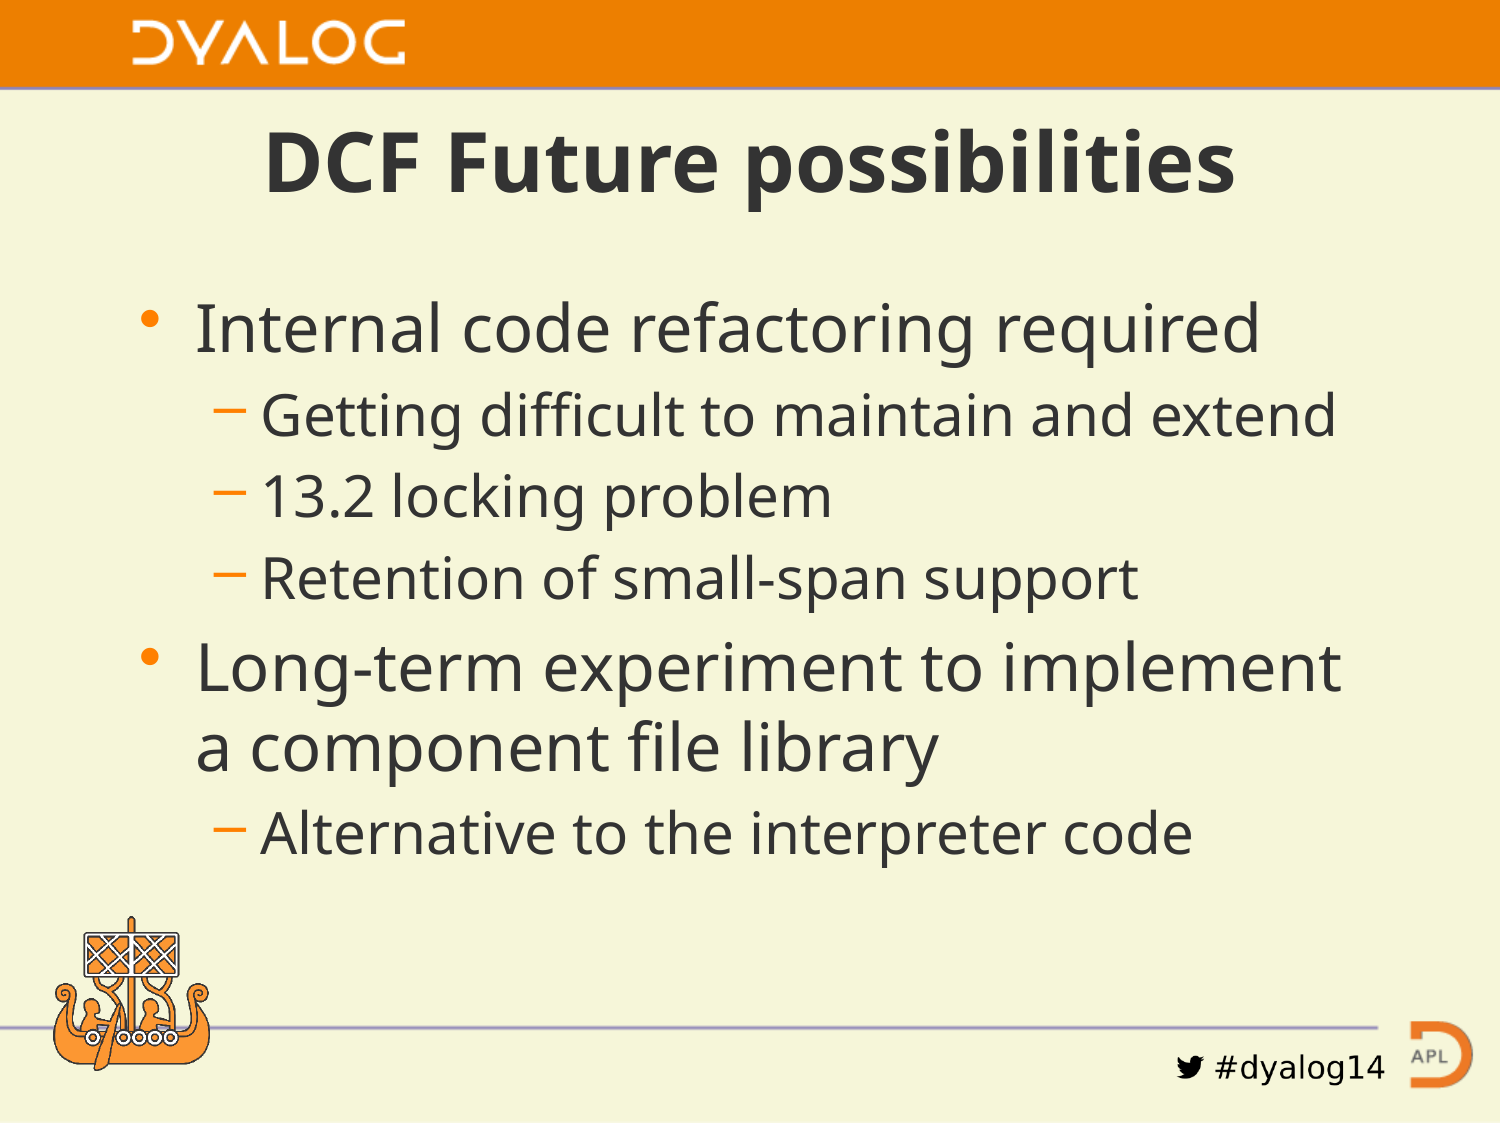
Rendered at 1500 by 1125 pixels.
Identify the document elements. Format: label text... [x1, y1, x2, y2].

list Internal code refactoring required Getting difficult to maintain and extend 13.2 locking problem Retention of small-span support Long-term experiment to implement a component file library Alternative to the interpreter code [123, 278, 1376, 917]
picture [0, 0, 1500, 1123]
title DCF Future possibilities [123, 101, 1376, 254]
